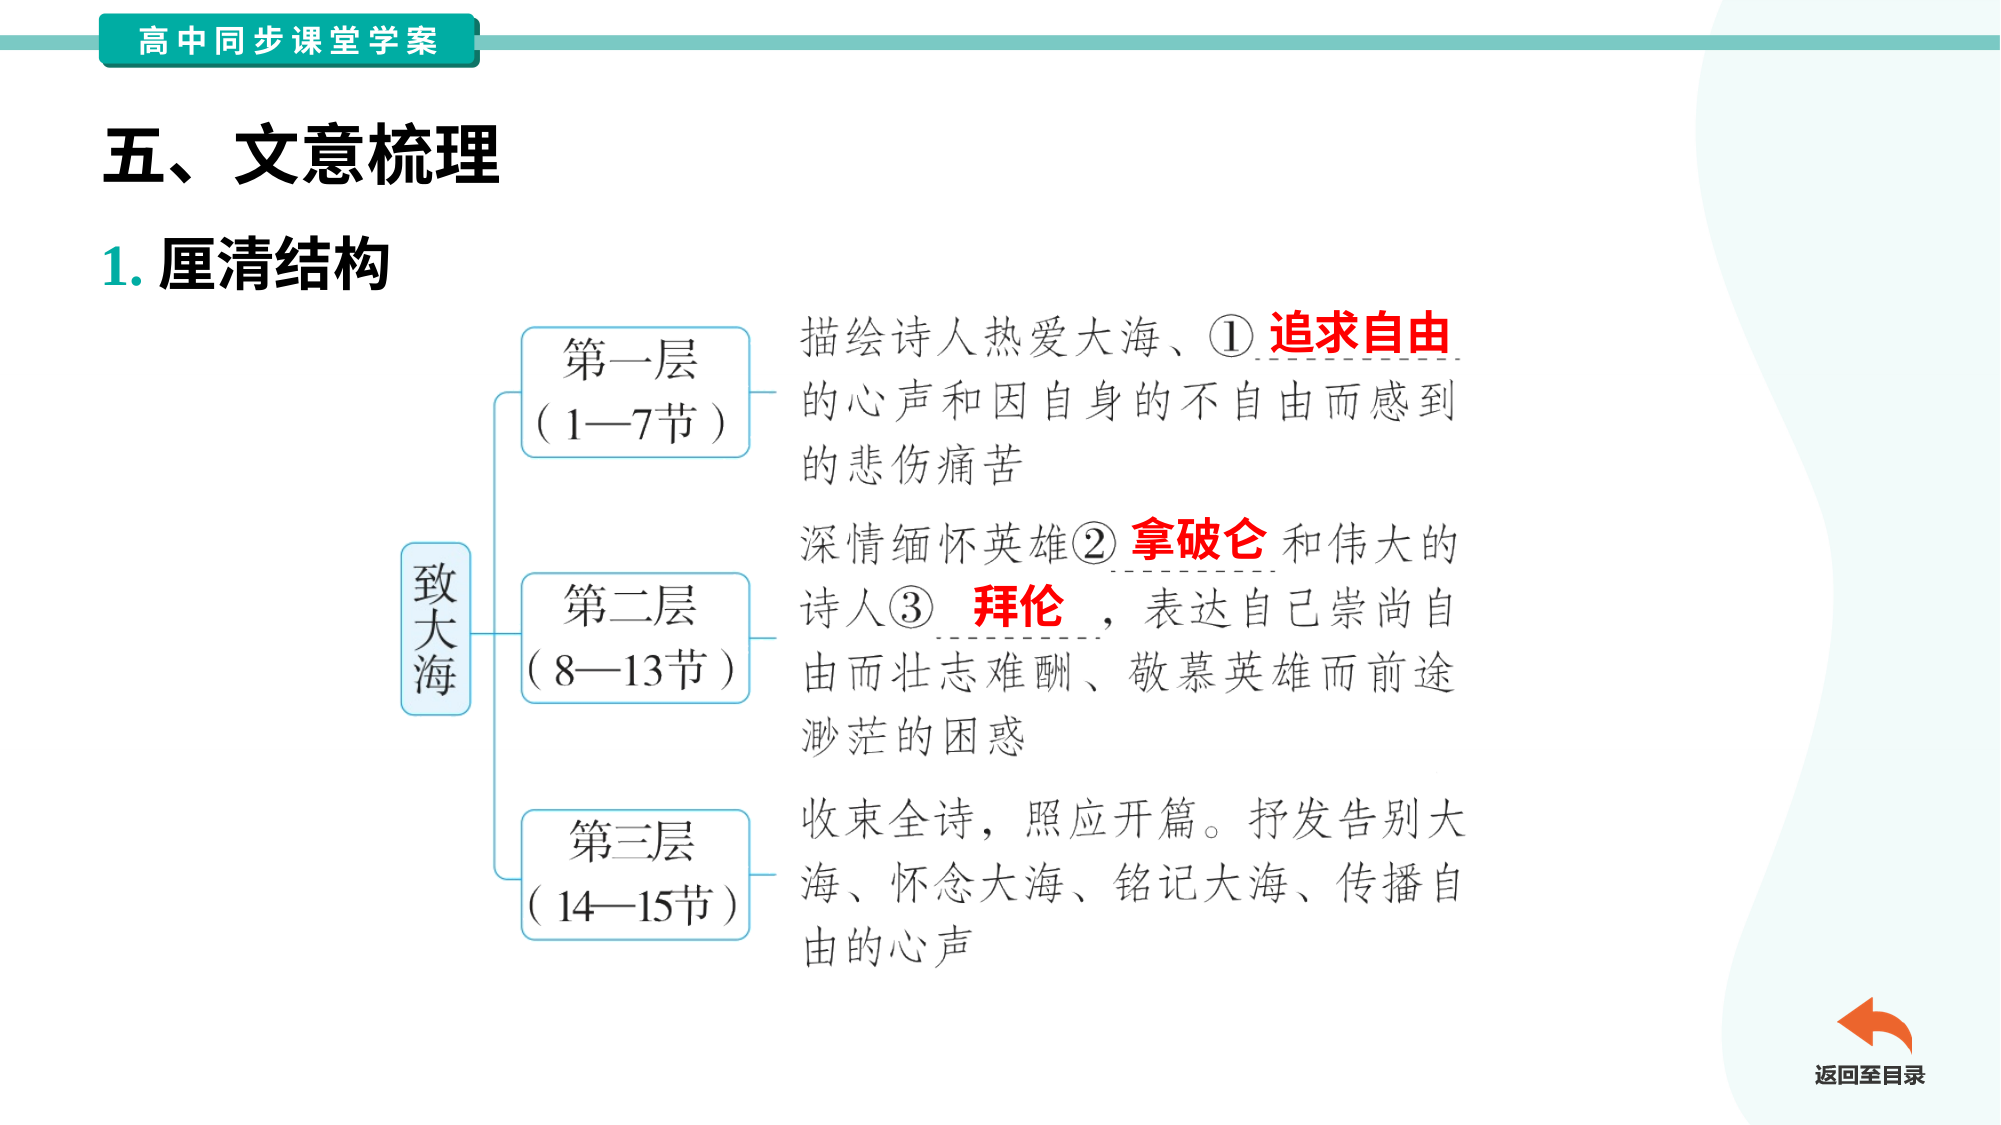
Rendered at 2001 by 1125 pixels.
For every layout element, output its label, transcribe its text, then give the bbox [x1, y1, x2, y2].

picture [0, 0, 2000, 1125]
text_box 1.厘清结构 [100, 192, 1899, 297]
text_box 五、文意梳理 [100, 76, 1899, 192]
